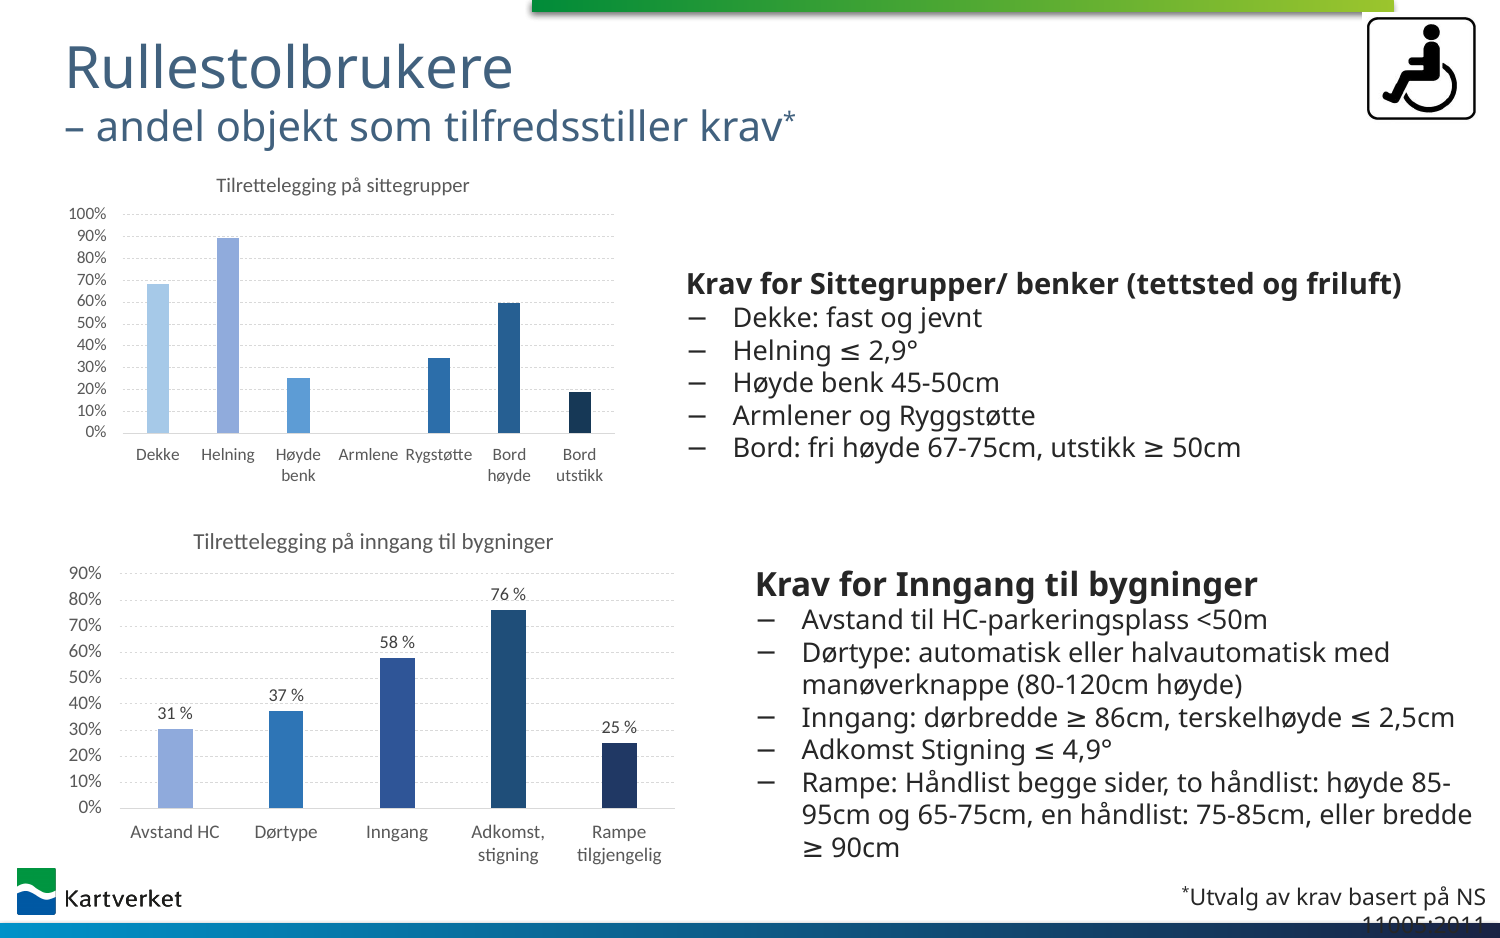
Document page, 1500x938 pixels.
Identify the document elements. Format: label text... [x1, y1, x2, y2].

text_box *Utvalg av krav basert på NS 11005:2011 [1068, 873, 1500, 938]
picture [1362, 12, 1481, 126]
picture [62, 520, 686, 874]
text_box Krav for Inngang til bygninger Avstand til HC-parkeringsplass <50m Dørtype: automatisk eller halvautomatisk med manøverknappe (80-120cm høyde) Inngang: dørbredde ≥ 86cm, terskelhøyde ≤ 2,5cm Adkomst Stigning ≤ 4,9° Rampe: Håndlist begge sider, to håndlist: høyde 85-95cm og 65-75cm, en håndlist: 75-85cm, eller bredde ≥ 90cm [740, 555, 1491, 870]
text_box Krav for Sittegrupper/ benker (tettsted og friluft) Dekke: fast og jevnt Helning ≤ 2,9° Høyde benk 45-50cm Armlener og Ryggstøtte Bord: fri høyde 67-75cm, utstikk ≥ 50cm [670, 258, 1418, 471]
picture [62, 166, 625, 492]
text_box Rullestolbrukere – andel objekt som tilfredsstiller krav* [49, 25, 1431, 158]
